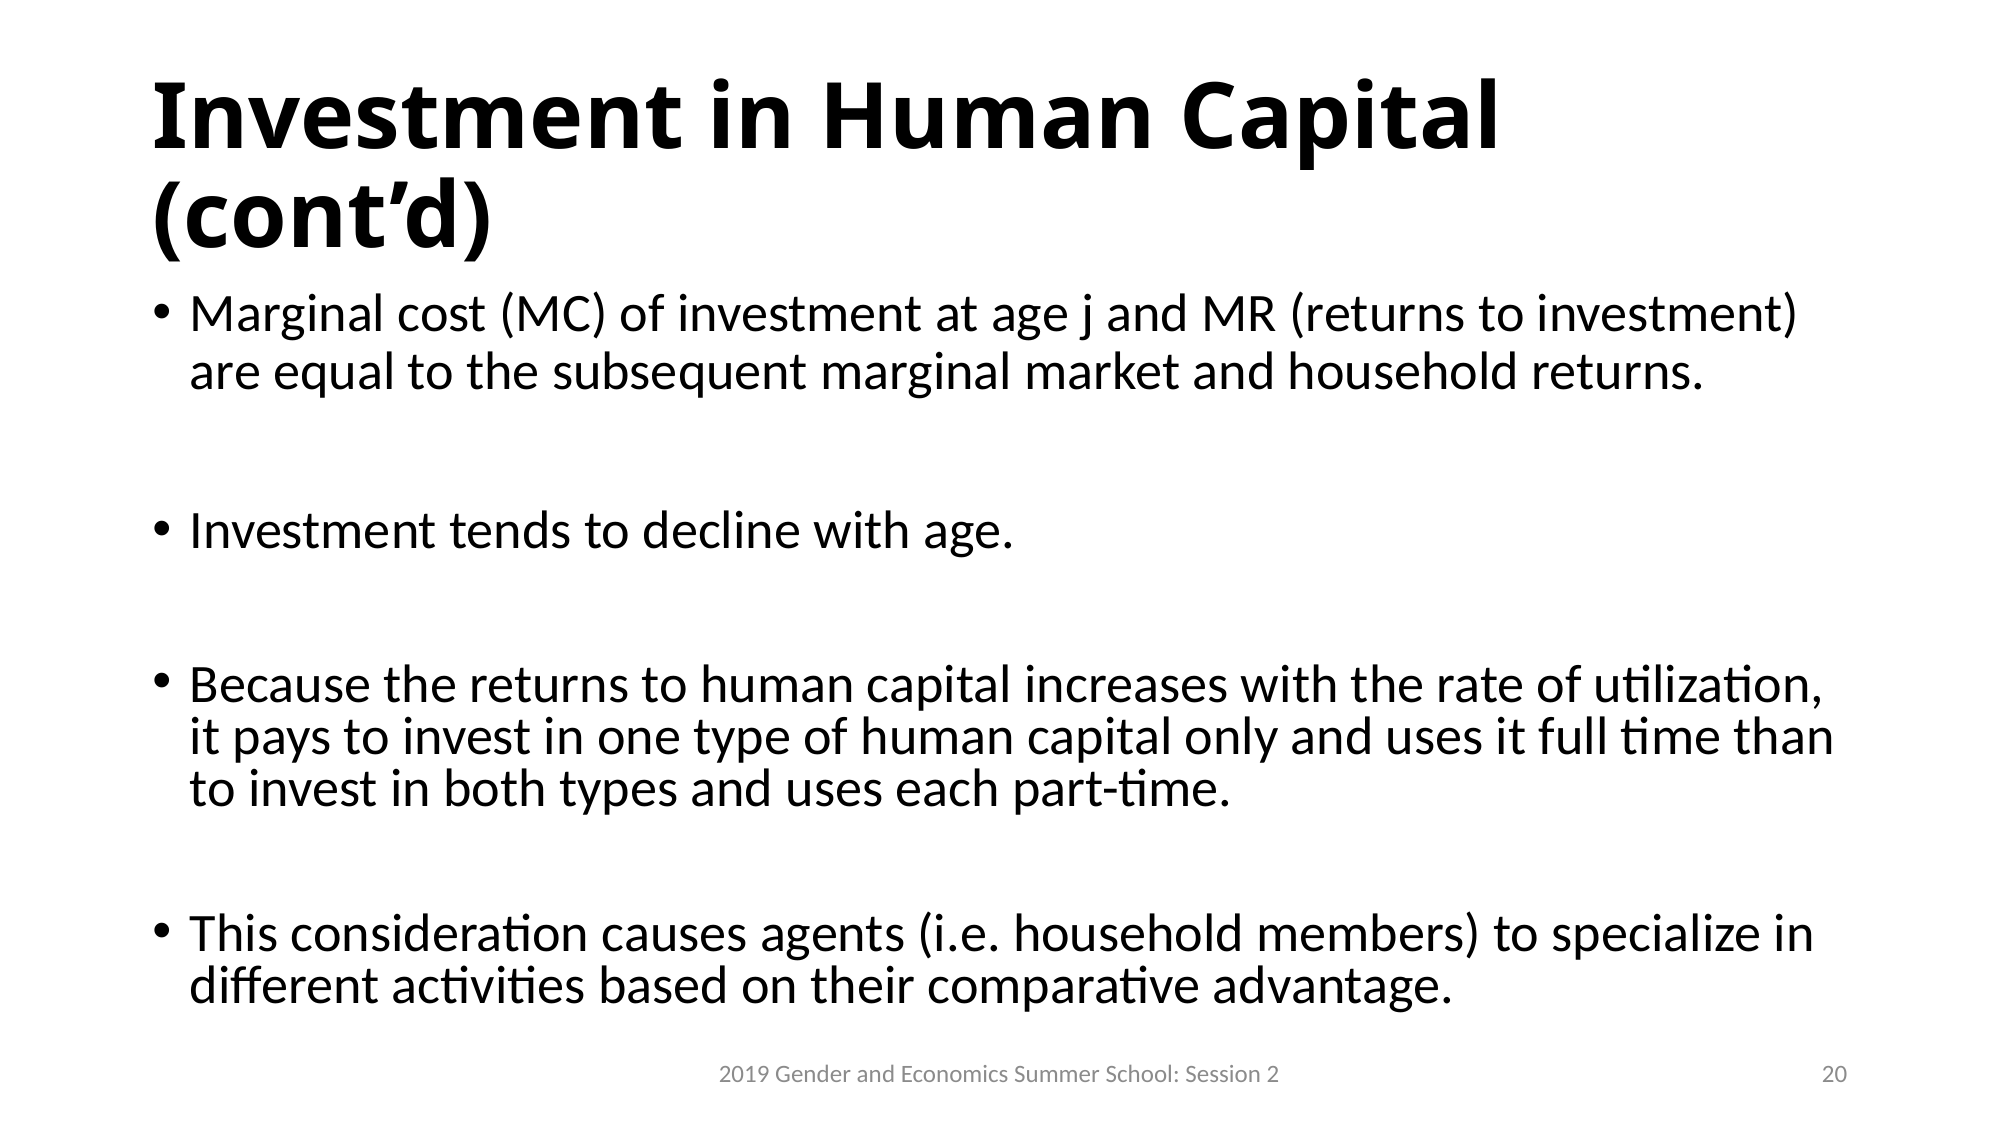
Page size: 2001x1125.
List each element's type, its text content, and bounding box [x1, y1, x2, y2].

slide_number 20 [1412, 1042, 1863, 1103]
footer 2019 Gender and Economics Summer School: Session 2 [662, 1042, 1338, 1103]
list Marginal cost (MC) of investment at age j and MR (returns to investment) are equal to the subsequent marginal market and household returns. Investment tends to decline with age. Because the returns to human capital increases with the rate of utilization, it pays to invest in one type of human capital only and uses it full time than to invest in both types and uses each part-time. This consideration causes agents (i.e. household members) to specialize in different activities based on their comparative advantage. [137, 277, 1863, 1014]
title Investment in Human Capital (cont’d) [137, 59, 1863, 277]
